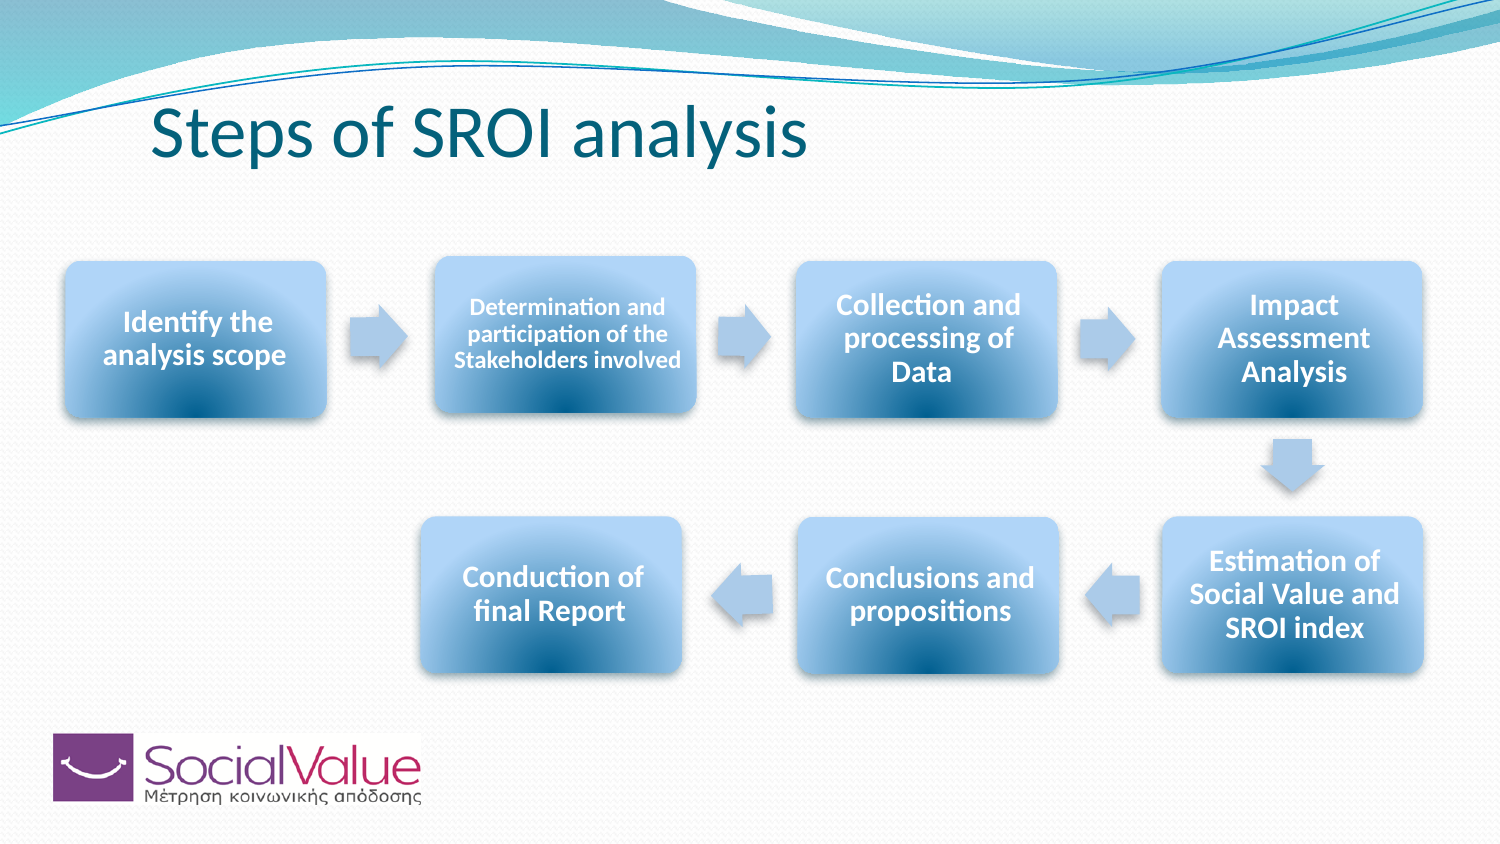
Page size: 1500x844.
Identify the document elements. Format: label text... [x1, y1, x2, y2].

picture [52, 733, 422, 806]
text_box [64, 173, 1424, 766]
title Steps of SROI analysis [135, 67, 1343, 172]
